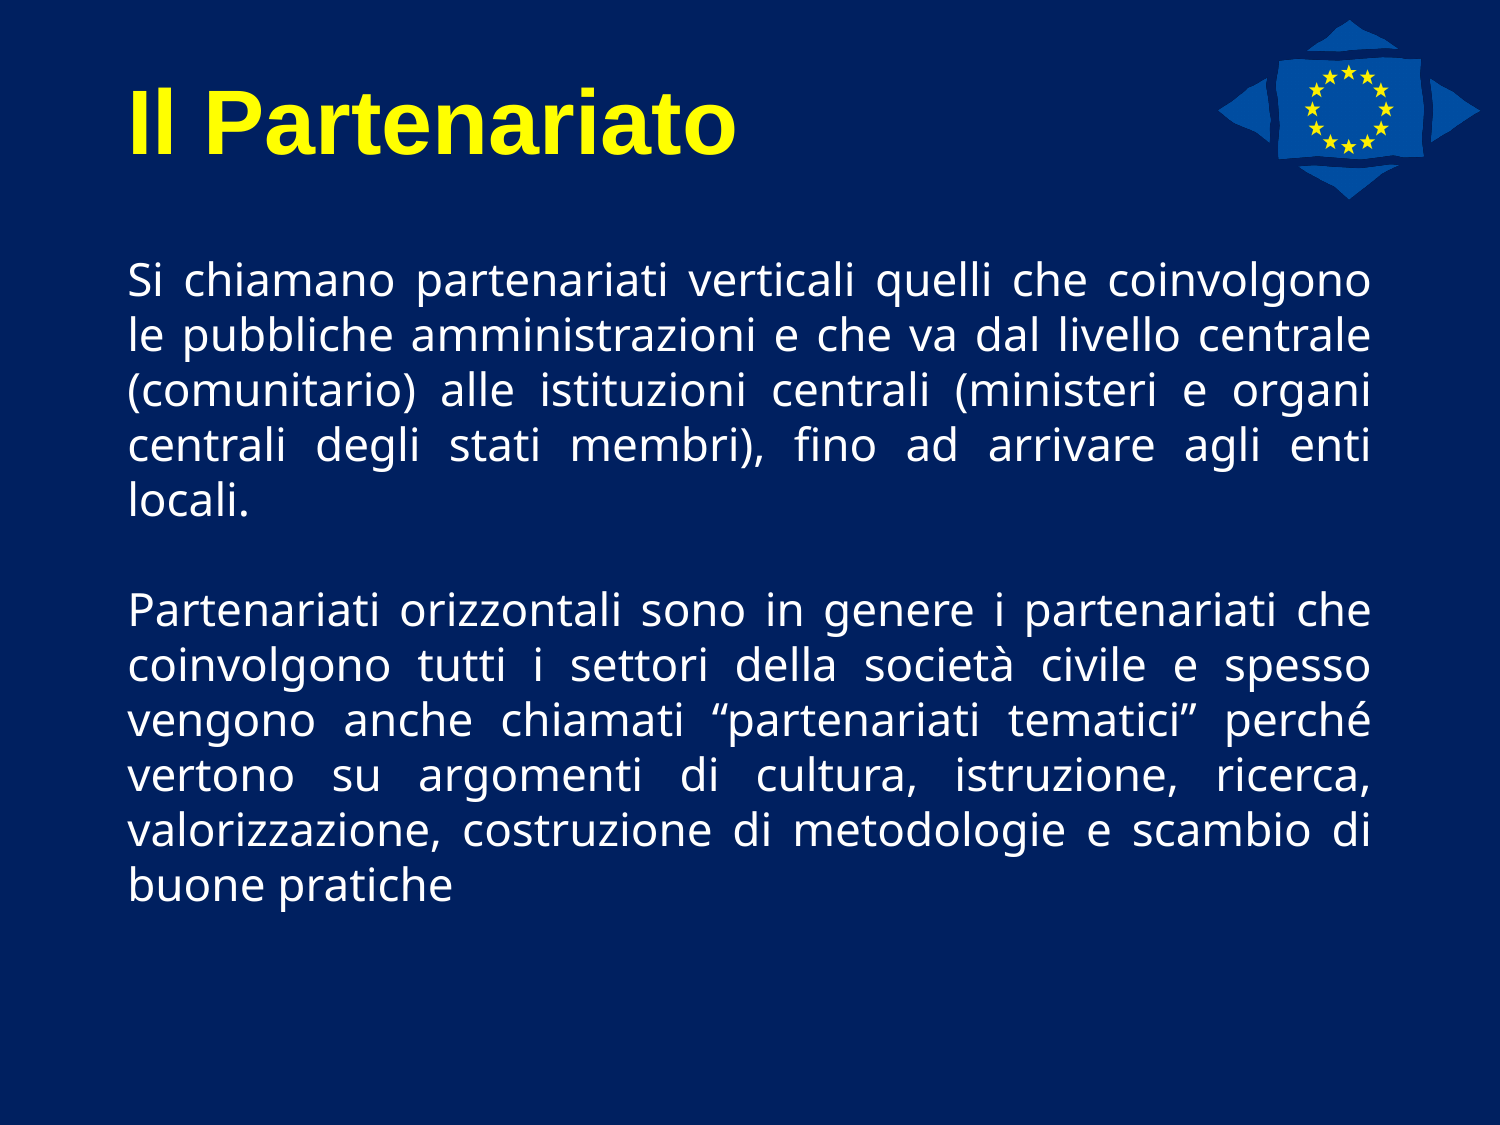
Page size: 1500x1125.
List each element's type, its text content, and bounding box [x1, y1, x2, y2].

picture [1214, 17, 1484, 203]
text_box Il Partenariato [112, 55, 1162, 180]
text_box Si chiamano partenariati verticali quelli che coinvolgono le pubbliche amministrazioni e che va dal livello centrale (comunitario) alle istituzioni centrali (ministeri e organi centrali degli stati membri), fino ad arrivare agli enti locali. Partenariati orizzontali sono in genere i partenariati che coinvolgono tutti i settori della società civile e spesso vengono anche chiamati “partenariati tematici” perché vertono su argomenti di cultura, istruzione, ricerca, valorizzazione, costruzione di metodologie e scambio di buone pratiche [112, 243, 1388, 918]
